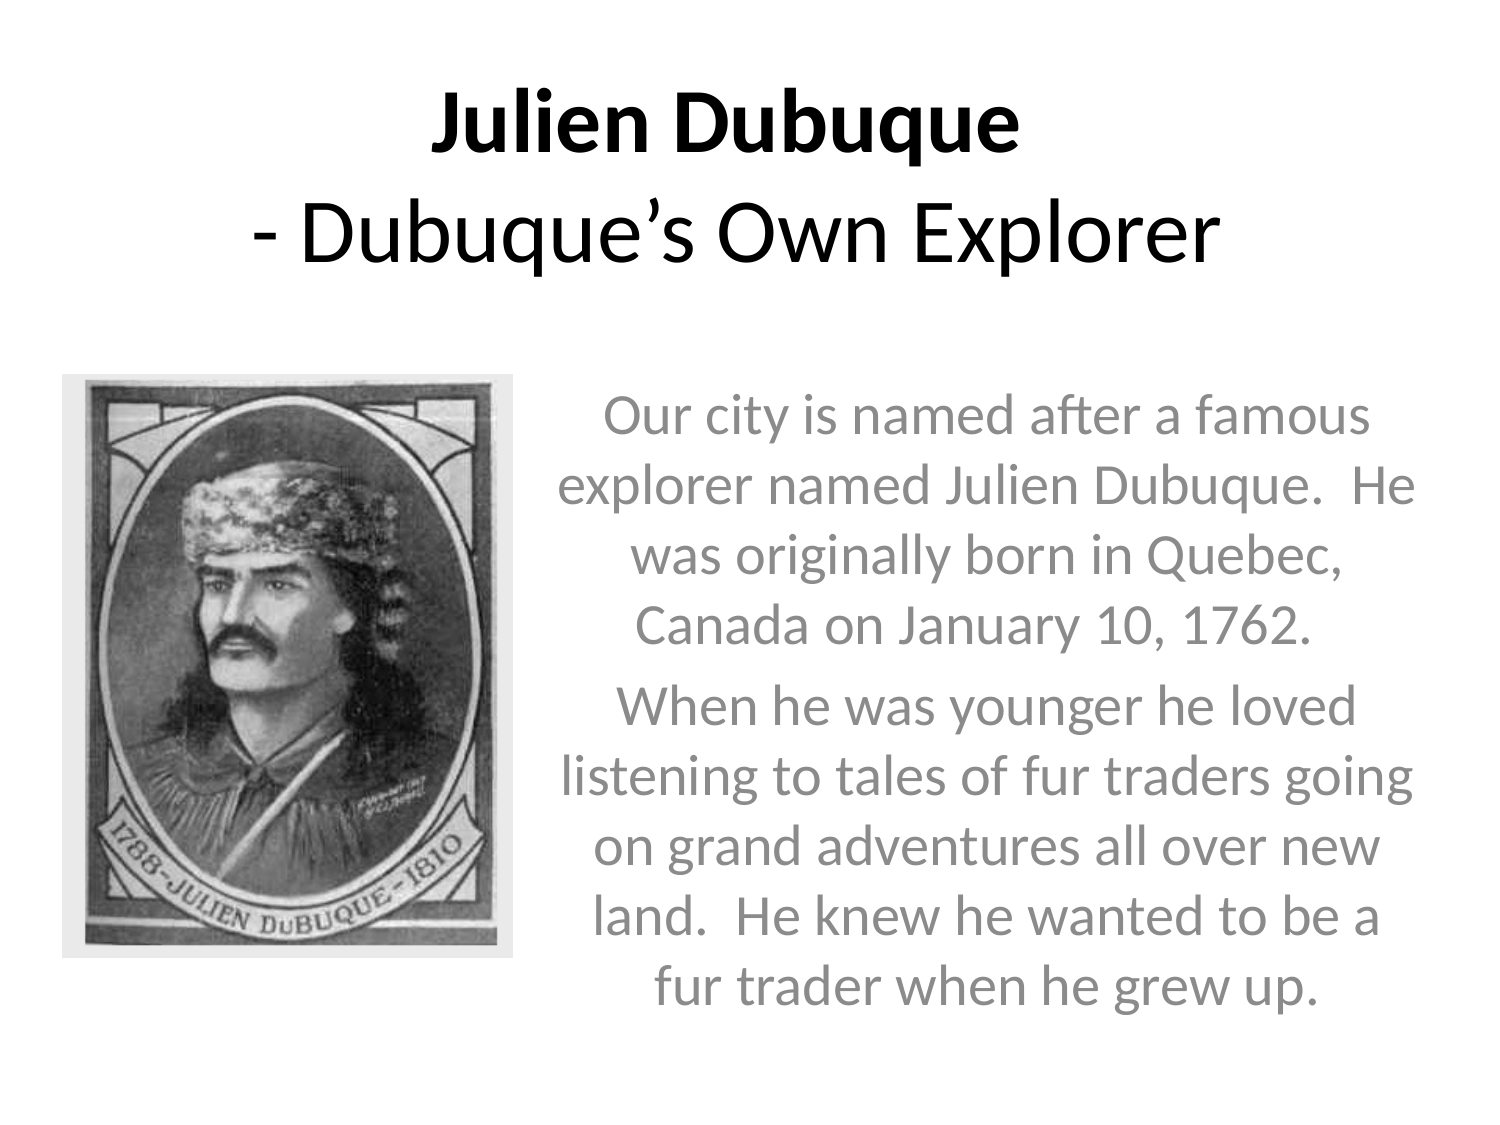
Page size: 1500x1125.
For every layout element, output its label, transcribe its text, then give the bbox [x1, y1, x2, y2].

subtitle Our city is named after a famous explorer named Julien Dubuque. He was originally born in Quebec, Canada on January 10, 1762. When he was younger he loved listening to tales of fur traders going on grand adventures all over new land. He knew he wanted to be a fur trader when he grew up. [537, 287, 1438, 1088]
picture [62, 374, 513, 959]
title Julien Dubuque - Dubuque’s Own Explorer [99, 50, 1375, 292]
